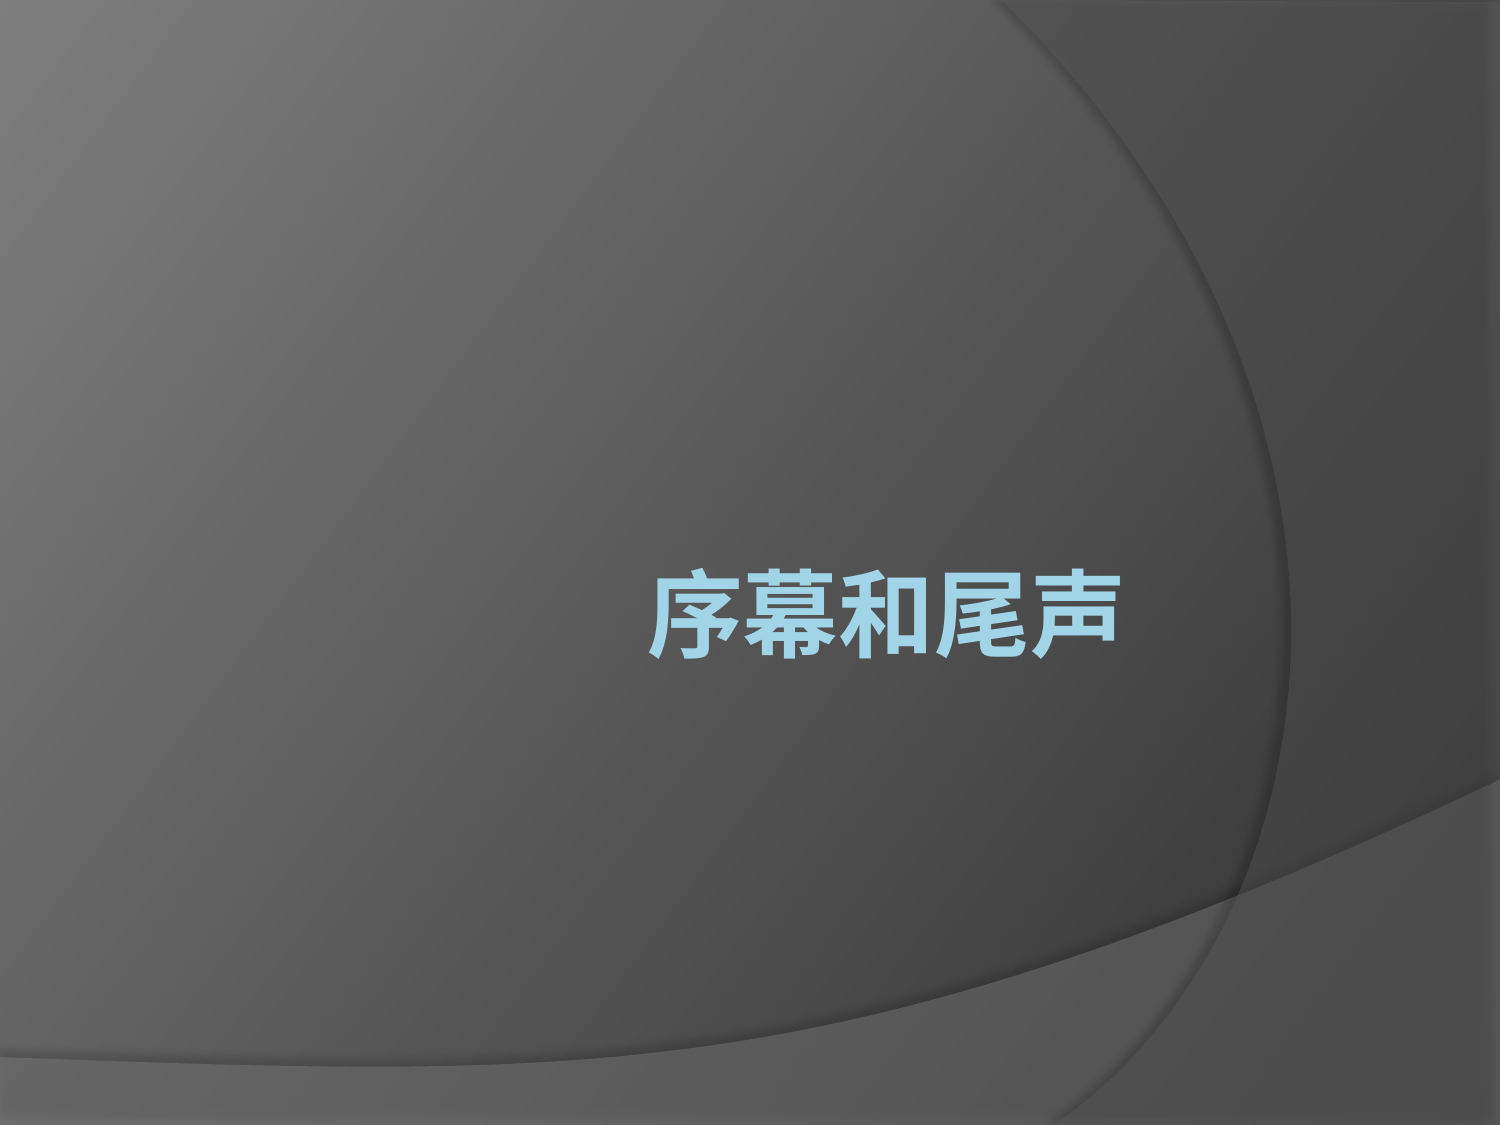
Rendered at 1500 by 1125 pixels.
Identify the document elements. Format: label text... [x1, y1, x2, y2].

title 序幕和尾声 [70, 547, 1134, 925]
